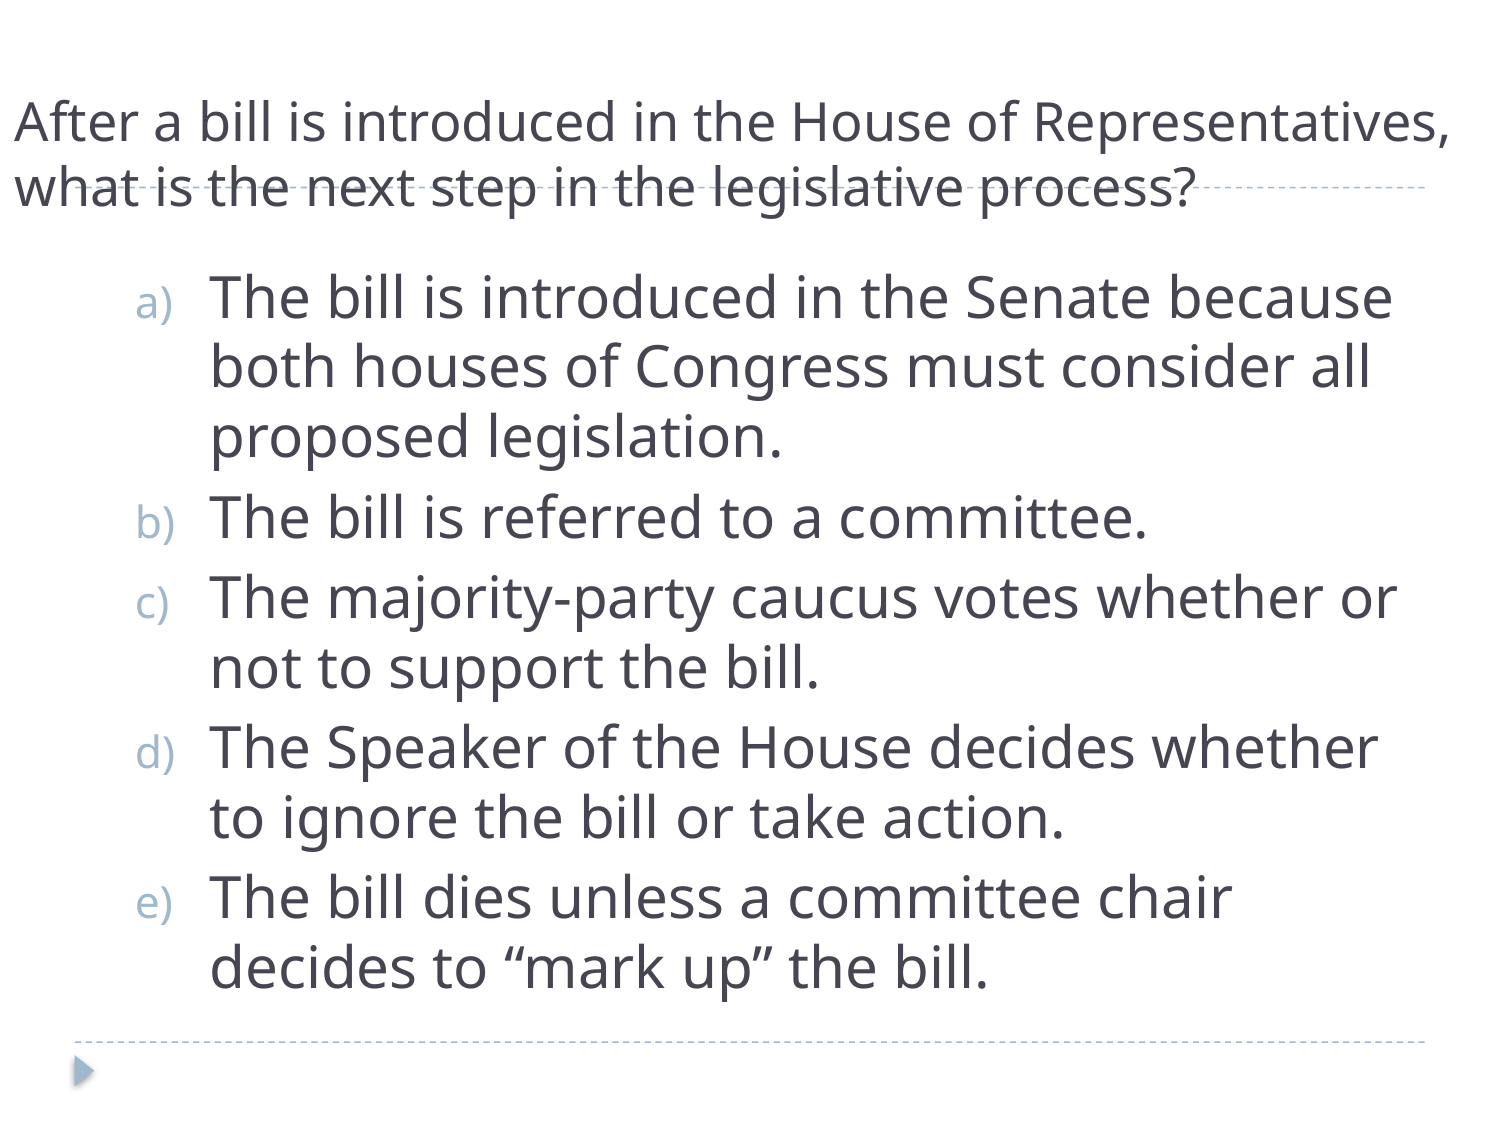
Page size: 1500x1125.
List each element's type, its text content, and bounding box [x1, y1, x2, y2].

title After a bill is introduced in the House of Representatives, what is the next step in the legislative process? [0, 62, 1500, 225]
list The bill is introduced in the Senate because both houses of Congress must consider all proposed legislation. The bill is referred to a committee. The majority-party caucus votes whether or not to support the bill. The Speaker of the House decides whether to ignore the bill or take action. The bill dies unless a committee chair decides to “mark up” the bill. [75, 252, 1425, 1063]
